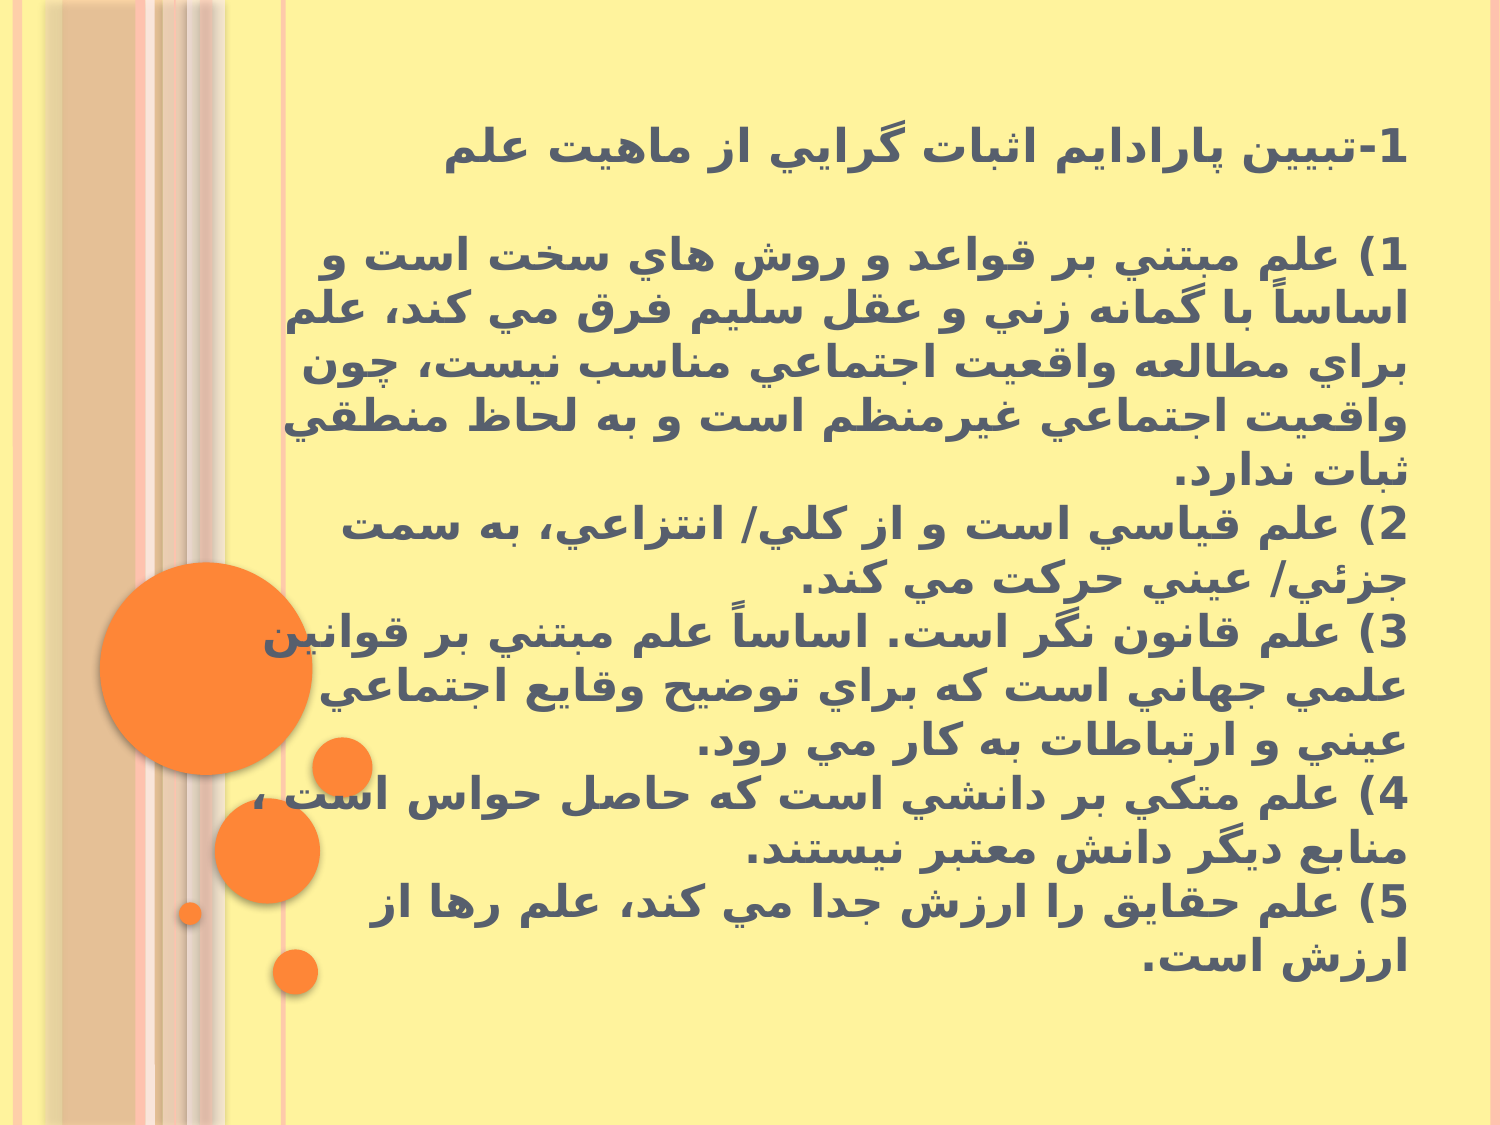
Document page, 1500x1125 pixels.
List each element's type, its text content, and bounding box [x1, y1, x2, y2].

title 1-تبيين پارادايم اثبات گرايي از ماهيت علم 1) علم مبتني بر قواعد و روش هاي سخت است و اساساً با گمانه زني و عقل سليم فرق مي كند، علم براي مطالعه واقعيت اجتماعي مناسب نيست، چون واقعيت اجتماعي غيرمنظم است و به لحاظ منطقي ثبات ندارد. 2) علم قياسي است و از كلي/ انتزاعي، به سمت جزئي/ عيني حركت مي كند. 3) علم قانون نگر است. اساساً علم مبتني بر قوانين علمي جهاني است كه براي توضيح وقايع اجتماعي عيني و ارتباطات به كار مي رود. 4) علم متكي بر دانشي است كه حاصل حواس است ، منابع ديگر دانش معتبر نيستند. 5) علم حقايق را ارزش جدا مي كند، علم رها از ارزش است. [212, 99, 1425, 988]
